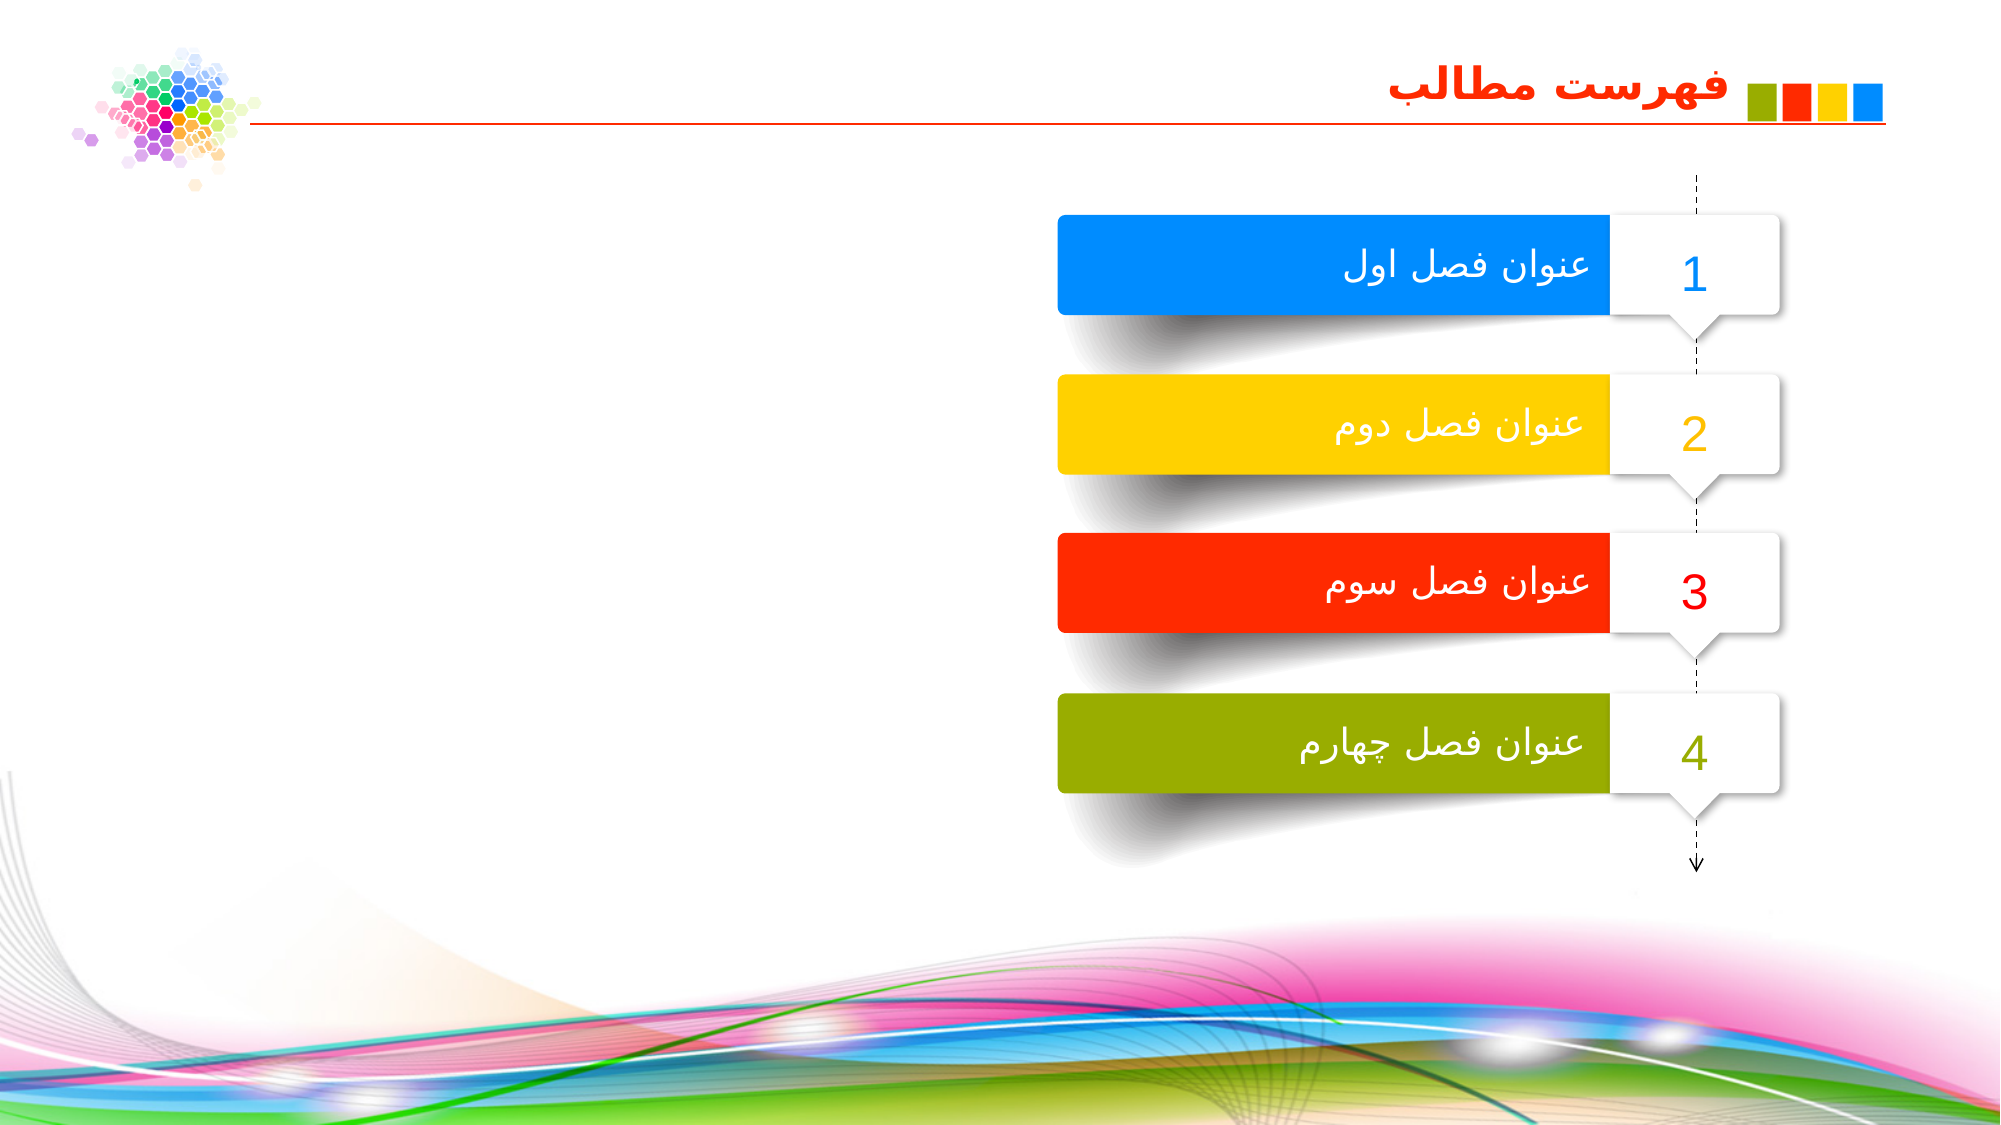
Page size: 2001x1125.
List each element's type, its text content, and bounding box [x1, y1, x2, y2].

text_box فهرست مطالب [1372, 47, 1746, 116]
text_box 4 [1703, 693, 1780, 811]
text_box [70, 46, 263, 193]
text_box 3 [1703, 532, 1780, 650]
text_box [1057, 532, 1697, 692]
text_box [1782, 83, 1812, 122]
text_box [1853, 83, 1883, 122]
text_box 1 [1701, 214, 1780, 332]
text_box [1057, 693, 1697, 870]
picture [0, 196, 2000, 1125]
text_box [1817, 83, 1848, 122]
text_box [1057, 374, 1697, 532]
text_box [1747, 83, 1777, 122]
text_box 2 [1703, 374, 1780, 492]
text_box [1057, 214, 1697, 373]
